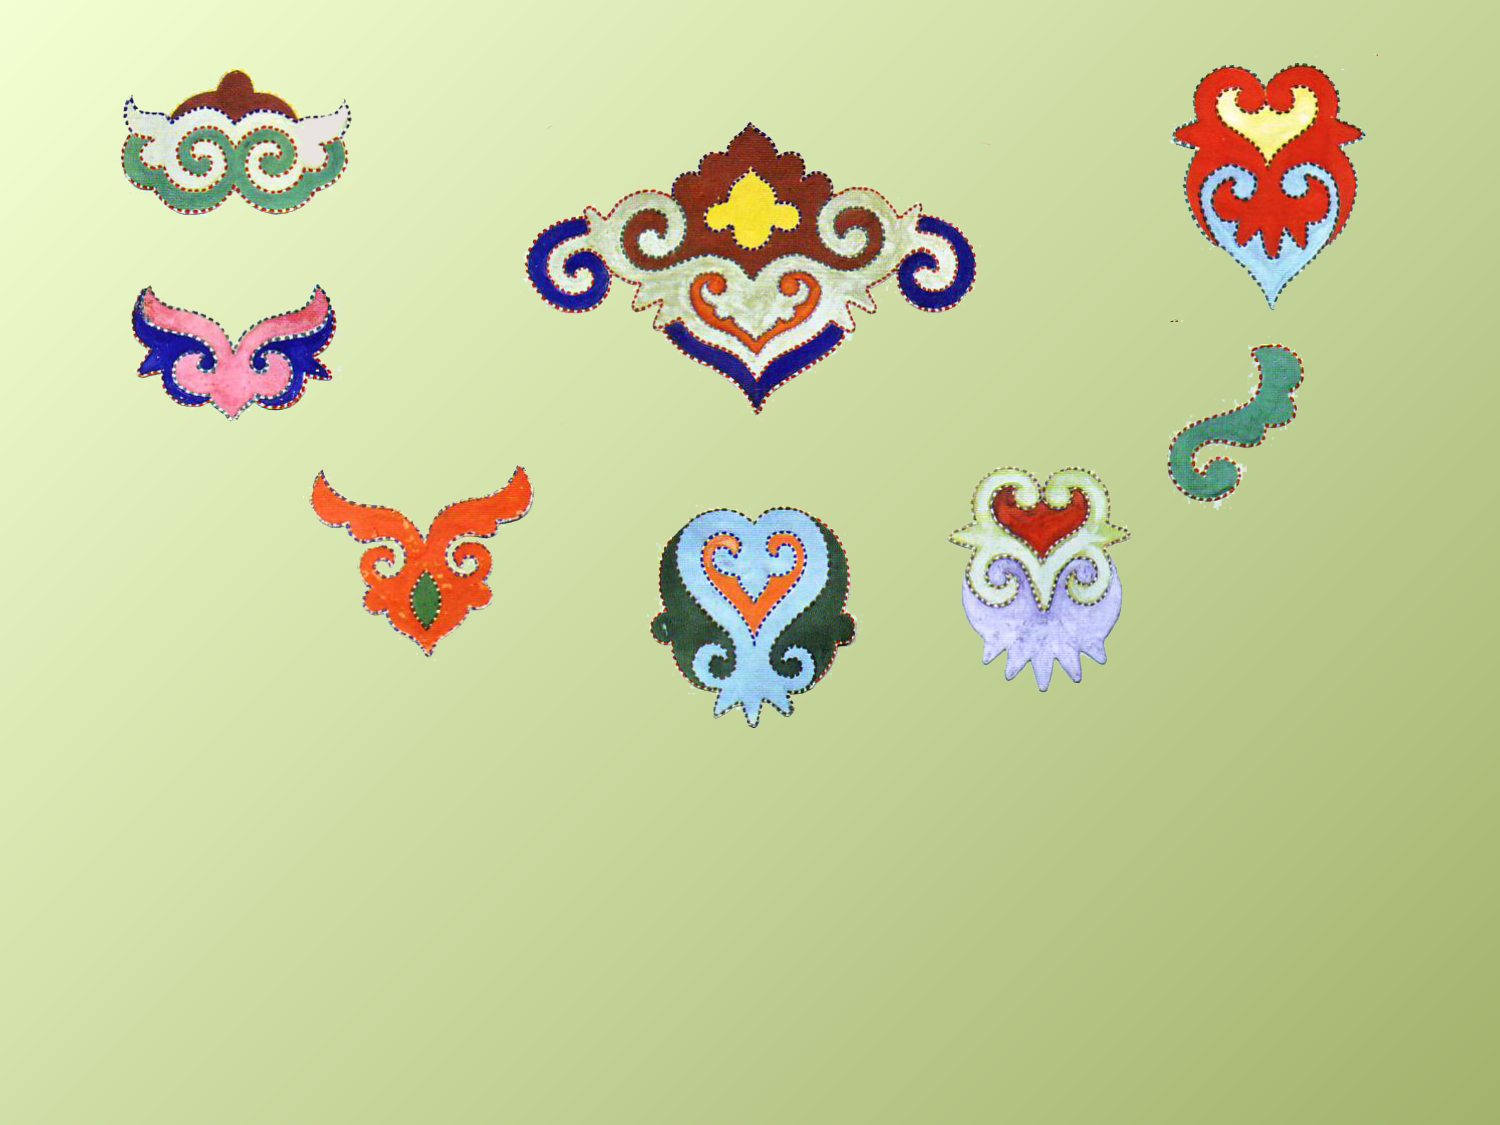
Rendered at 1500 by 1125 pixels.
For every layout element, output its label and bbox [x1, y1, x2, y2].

picture [1143, 335, 1319, 515]
picture [1163, 54, 1378, 322]
picture [515, 114, 991, 426]
picture [643, 491, 863, 747]
list [100, 54, 364, 225]
picture [126, 269, 345, 426]
picture [938, 462, 1137, 702]
picture [300, 462, 547, 664]
